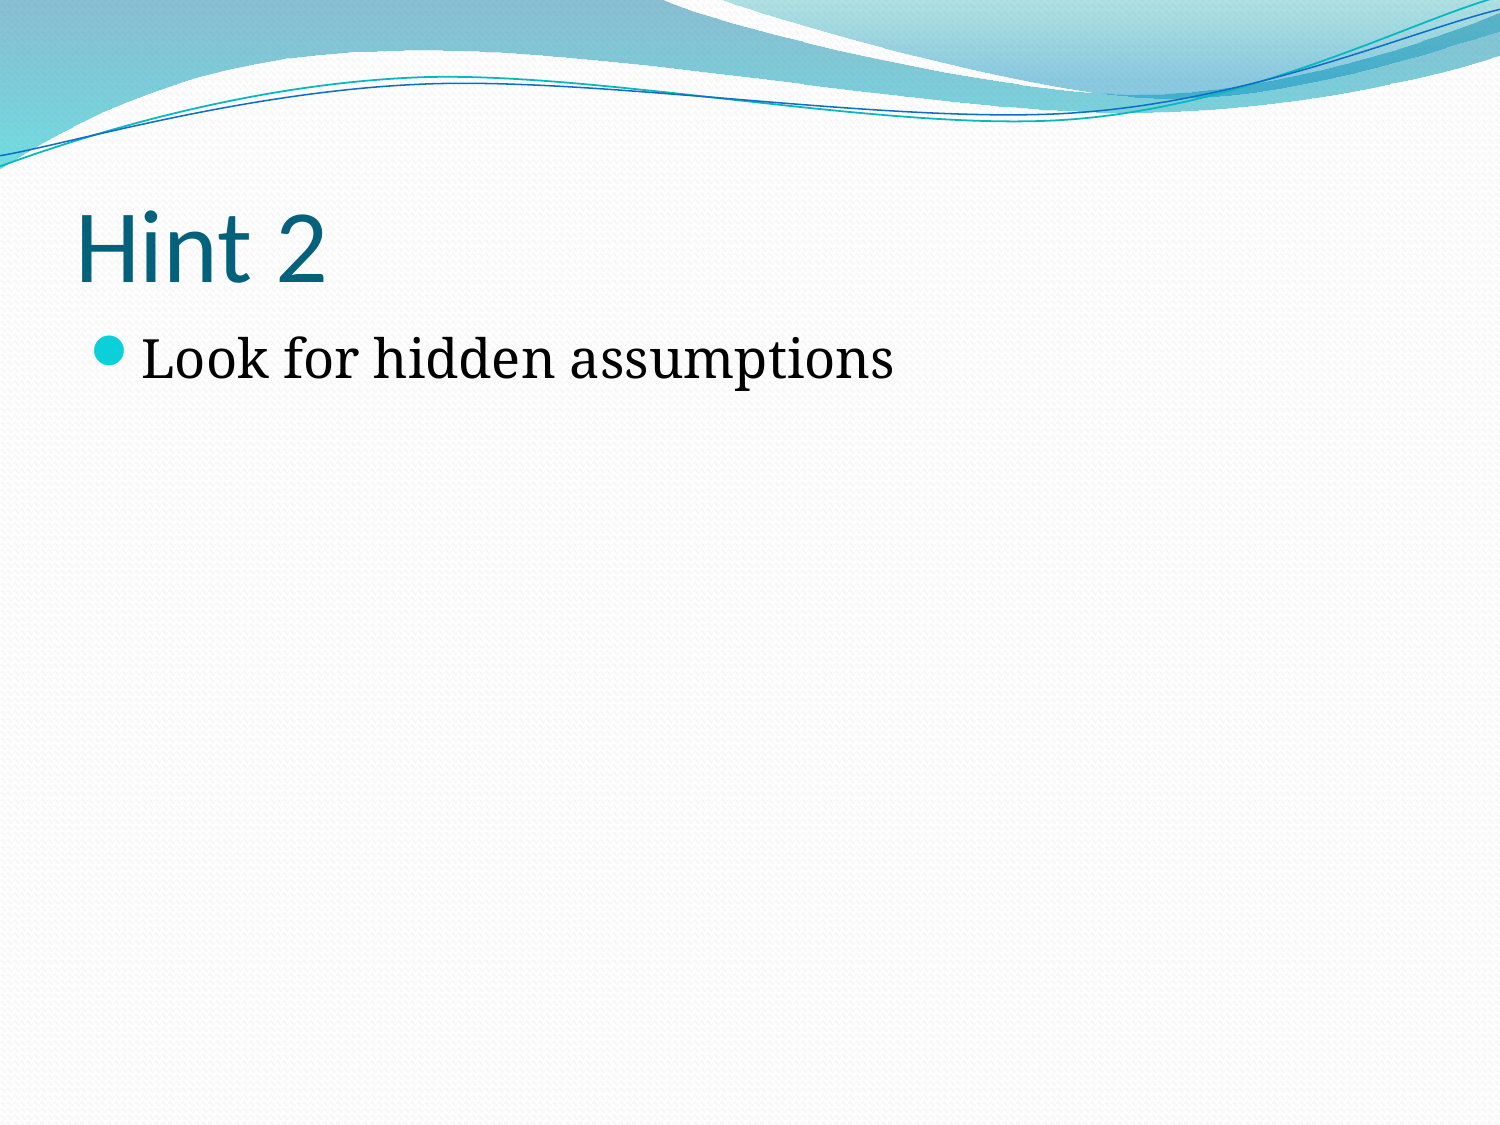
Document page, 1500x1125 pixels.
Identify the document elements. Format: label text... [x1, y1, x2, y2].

list Look for hidden assumptions [75, 317, 1425, 1038]
title Hint 2 [75, 115, 1425, 303]
